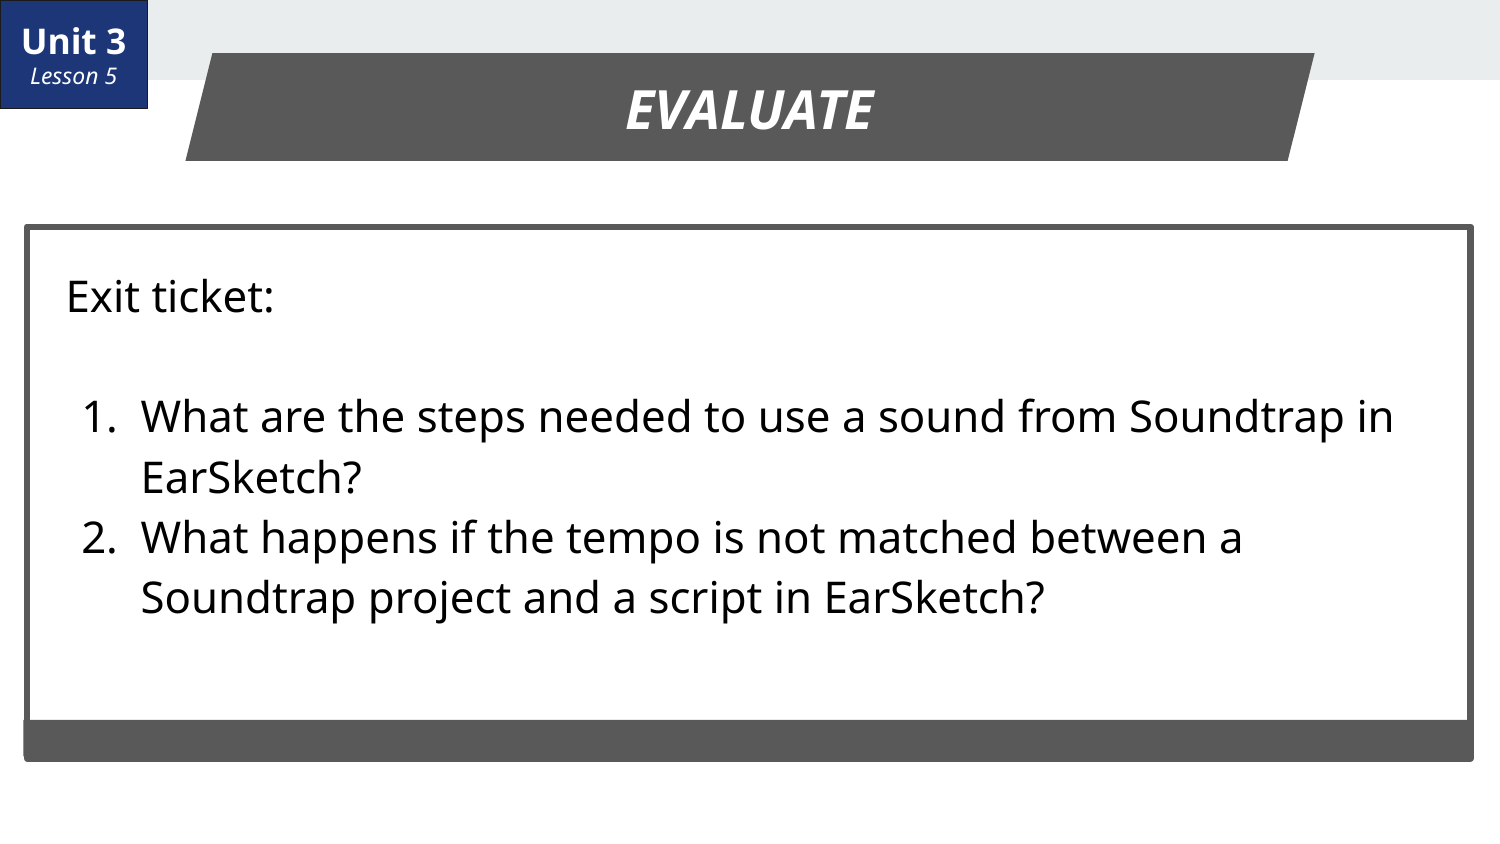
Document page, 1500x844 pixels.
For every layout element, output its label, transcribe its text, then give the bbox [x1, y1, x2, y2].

text_box Unit 3 Lesson 5 [0, 0, 148, 109]
text_box [185, 53, 1315, 161]
picture [29, 229, 1468, 756]
title EVALUATE [221, 60, 1279, 155]
